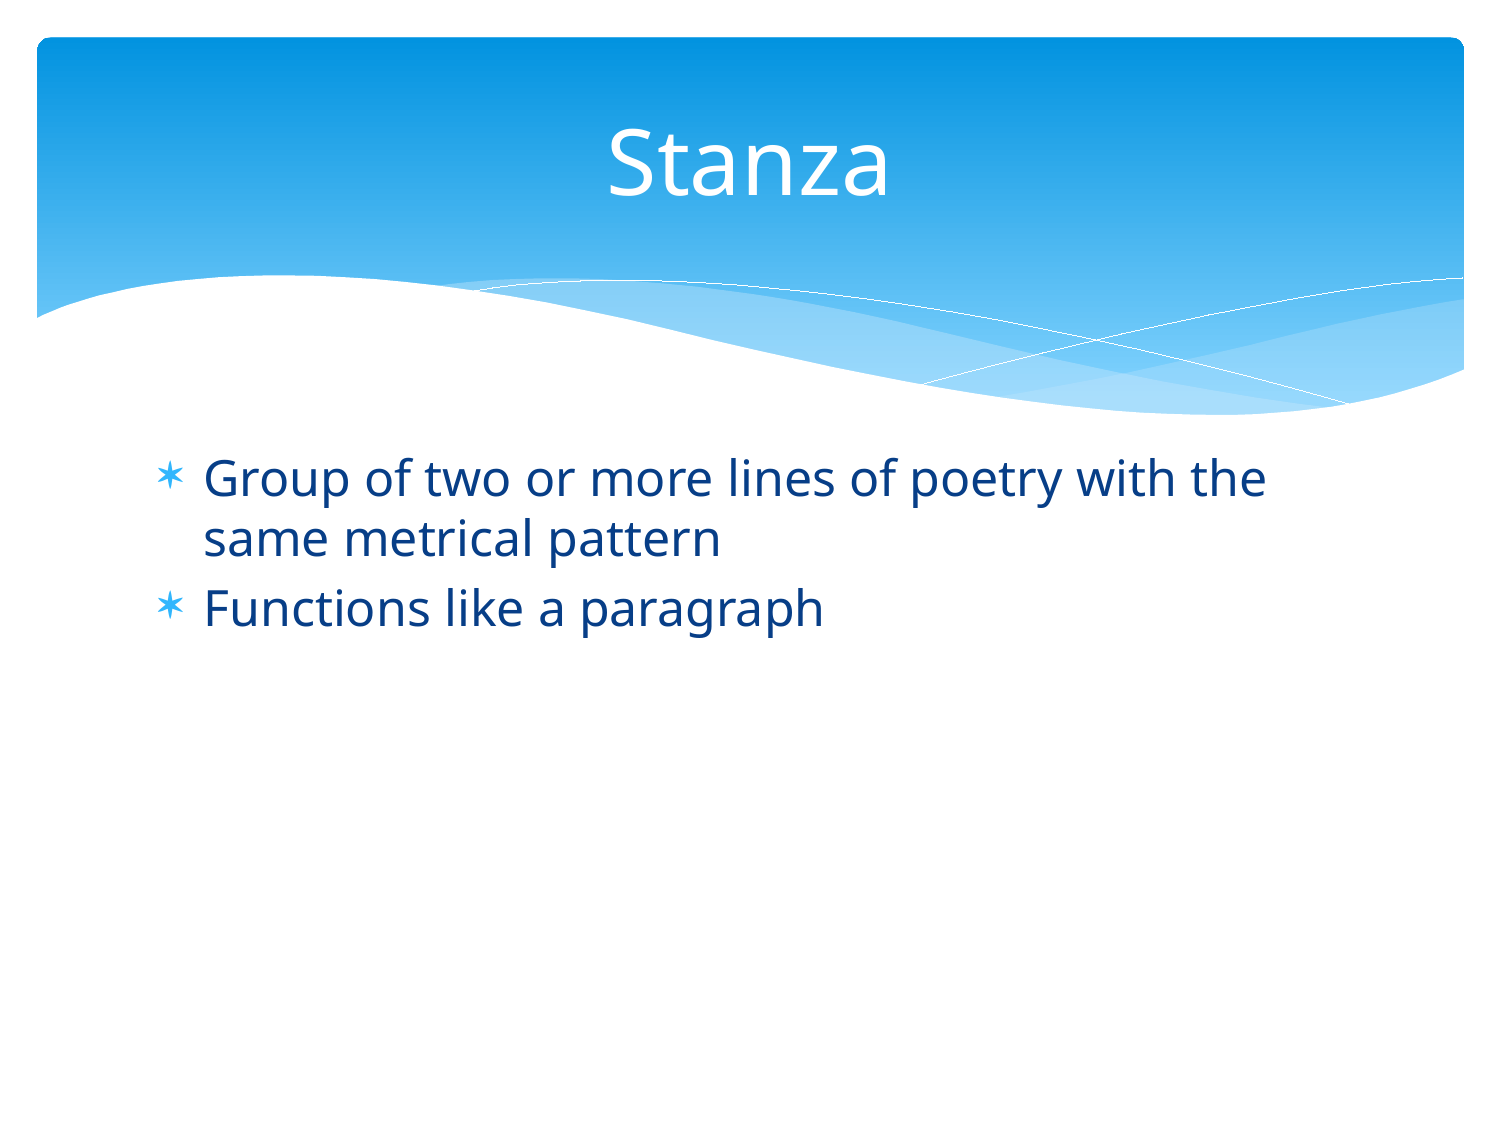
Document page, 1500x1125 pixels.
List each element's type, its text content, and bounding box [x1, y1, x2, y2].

title Stanza [75, 55, 1425, 261]
list Group of two or more lines of poetry with the same metrical pattern Functions like a paragraph [143, 438, 1359, 1005]
